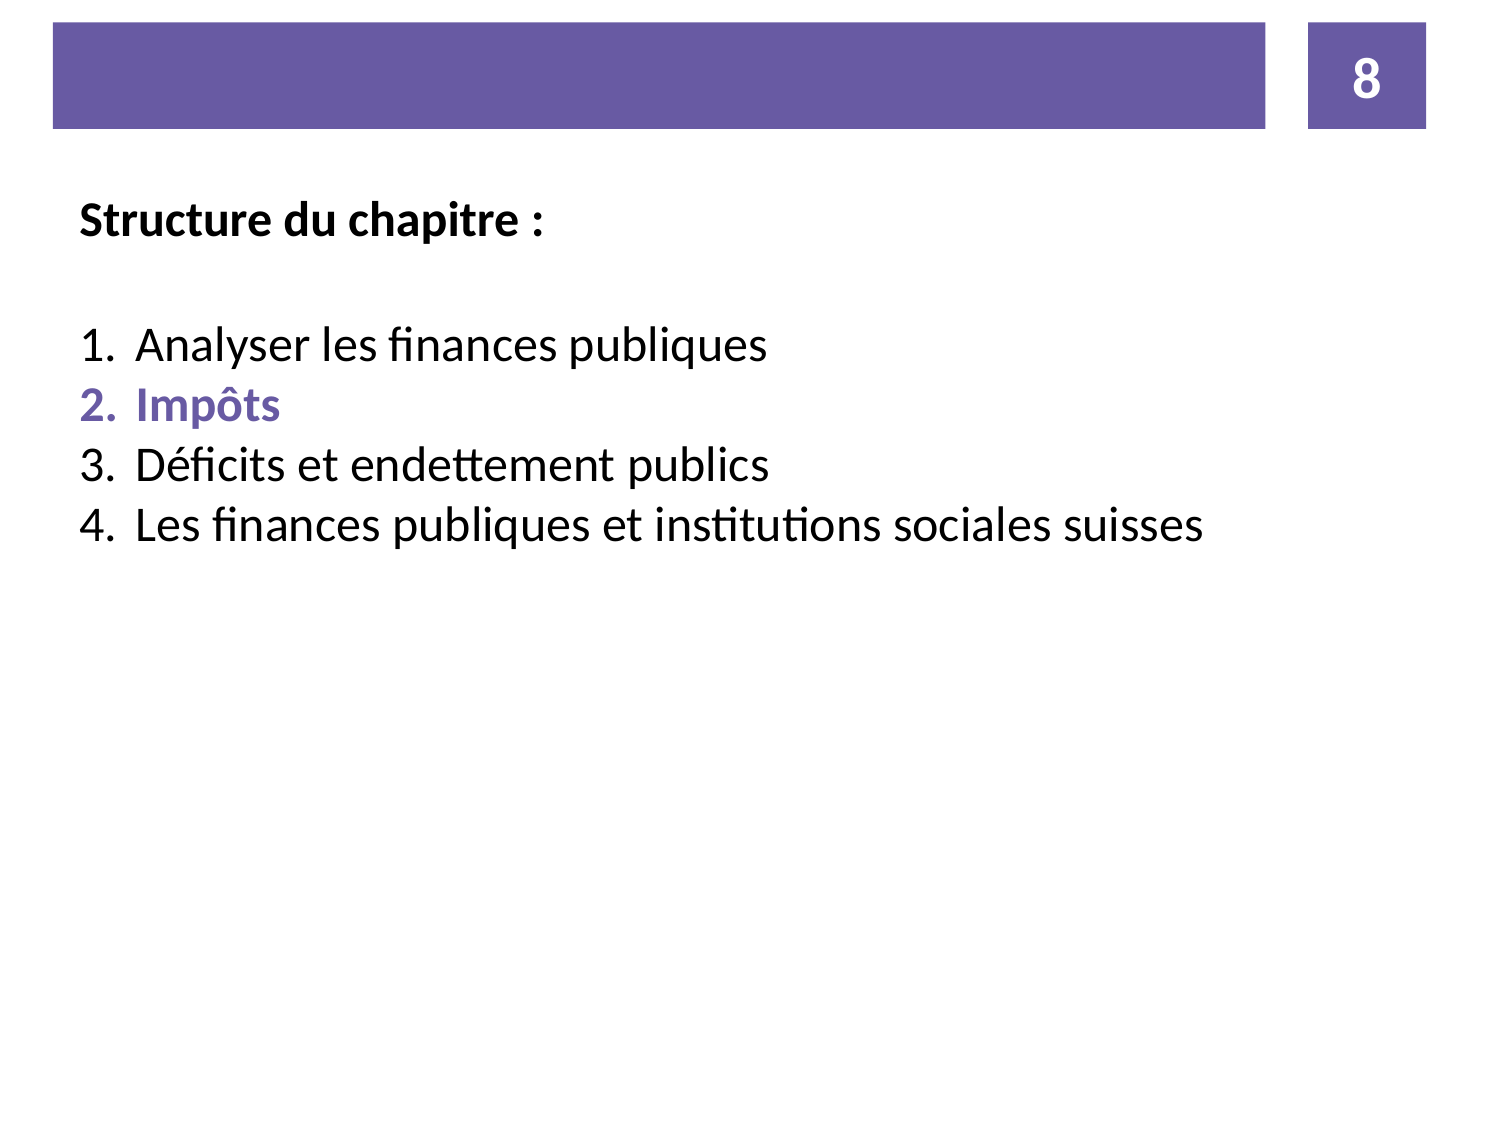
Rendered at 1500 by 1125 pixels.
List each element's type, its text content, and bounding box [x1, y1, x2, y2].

text_box Structure du chapitre : Analyser les finances publiques Impôts Déficits et endettement publics Les finances publiques et institutions sociales suisses [64, 178, 1426, 559]
text_box [52, 22, 1266, 129]
text_box 8 [1308, 22, 1427, 129]
